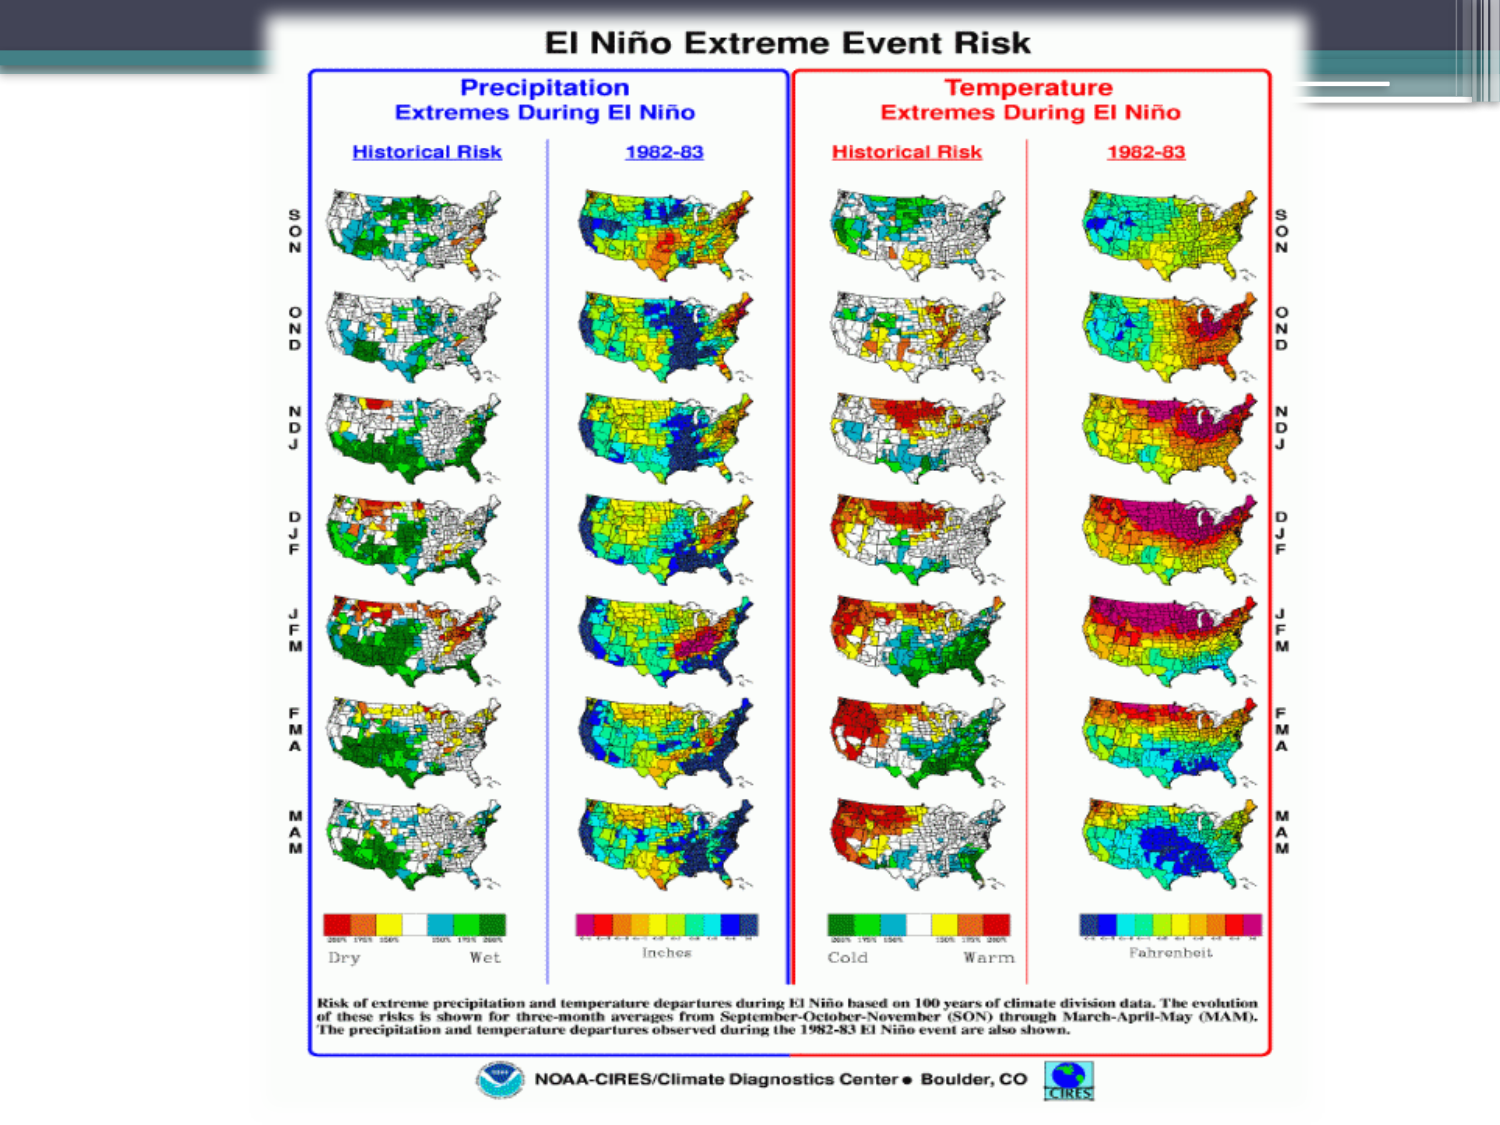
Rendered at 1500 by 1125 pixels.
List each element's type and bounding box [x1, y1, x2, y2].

list [249, 0, 1326, 1125]
